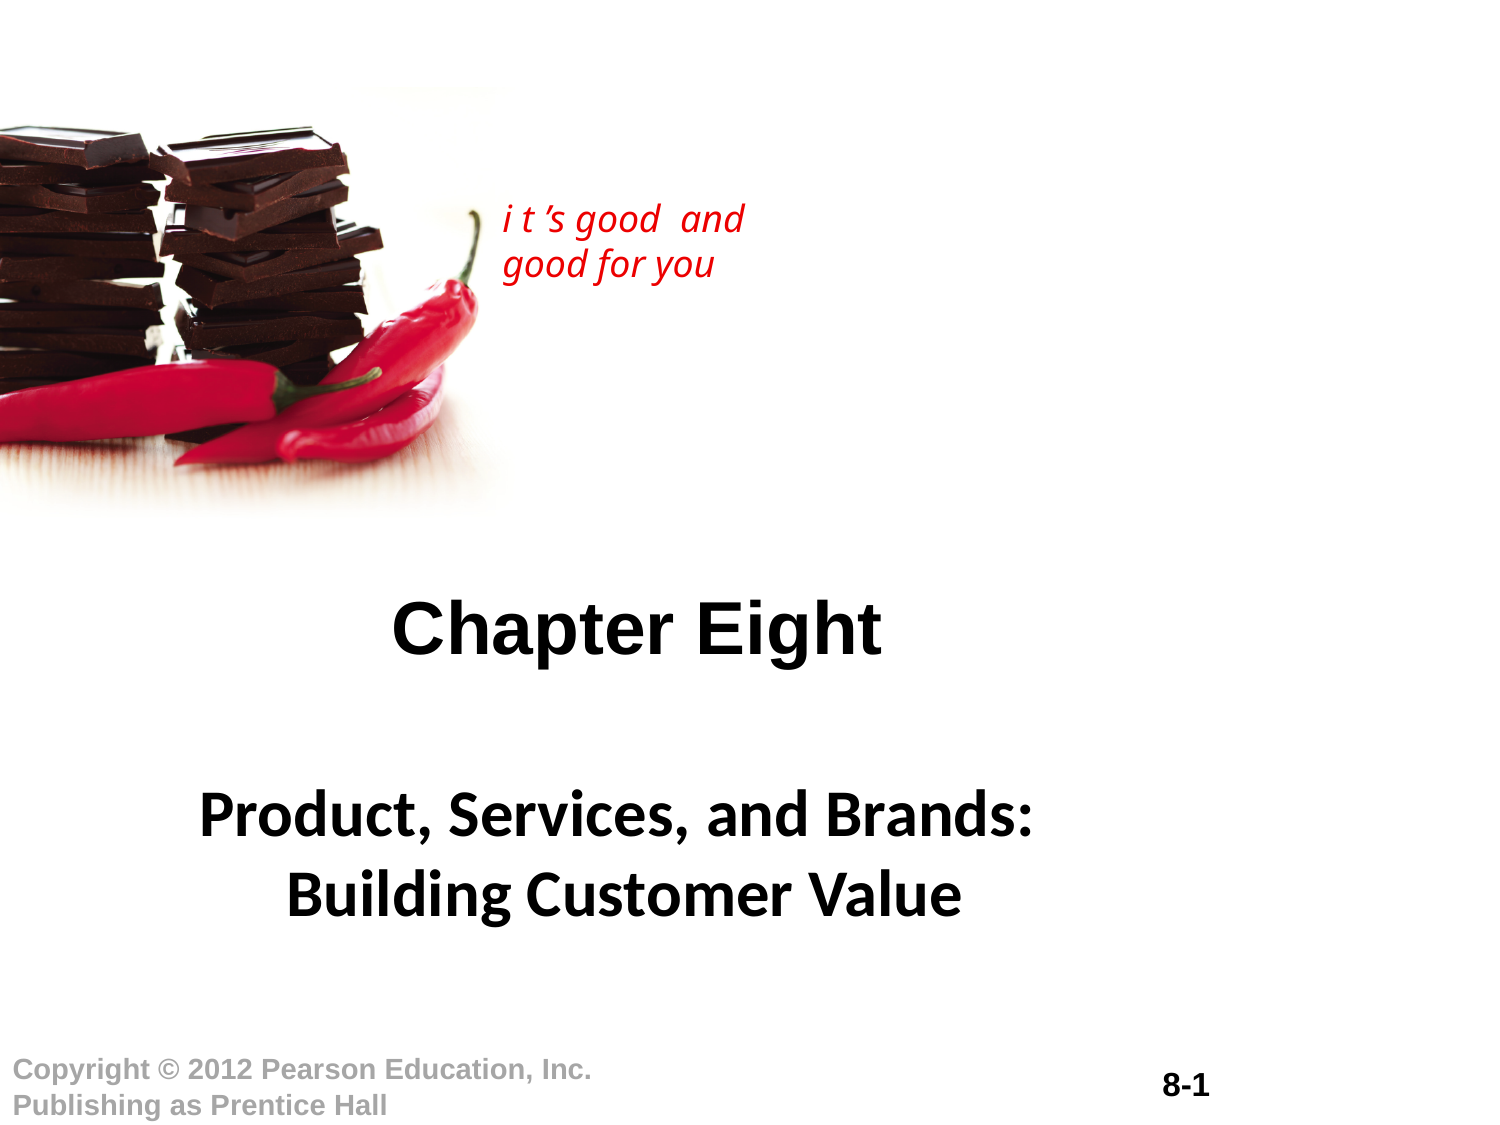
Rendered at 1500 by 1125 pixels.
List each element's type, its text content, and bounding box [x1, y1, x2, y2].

picture [0, 87, 525, 525]
title Chapter Eight [49, 458, 1226, 701]
subtitle Product, Services, and Brands: Building Customer Value [99, 762, 1151, 1051]
